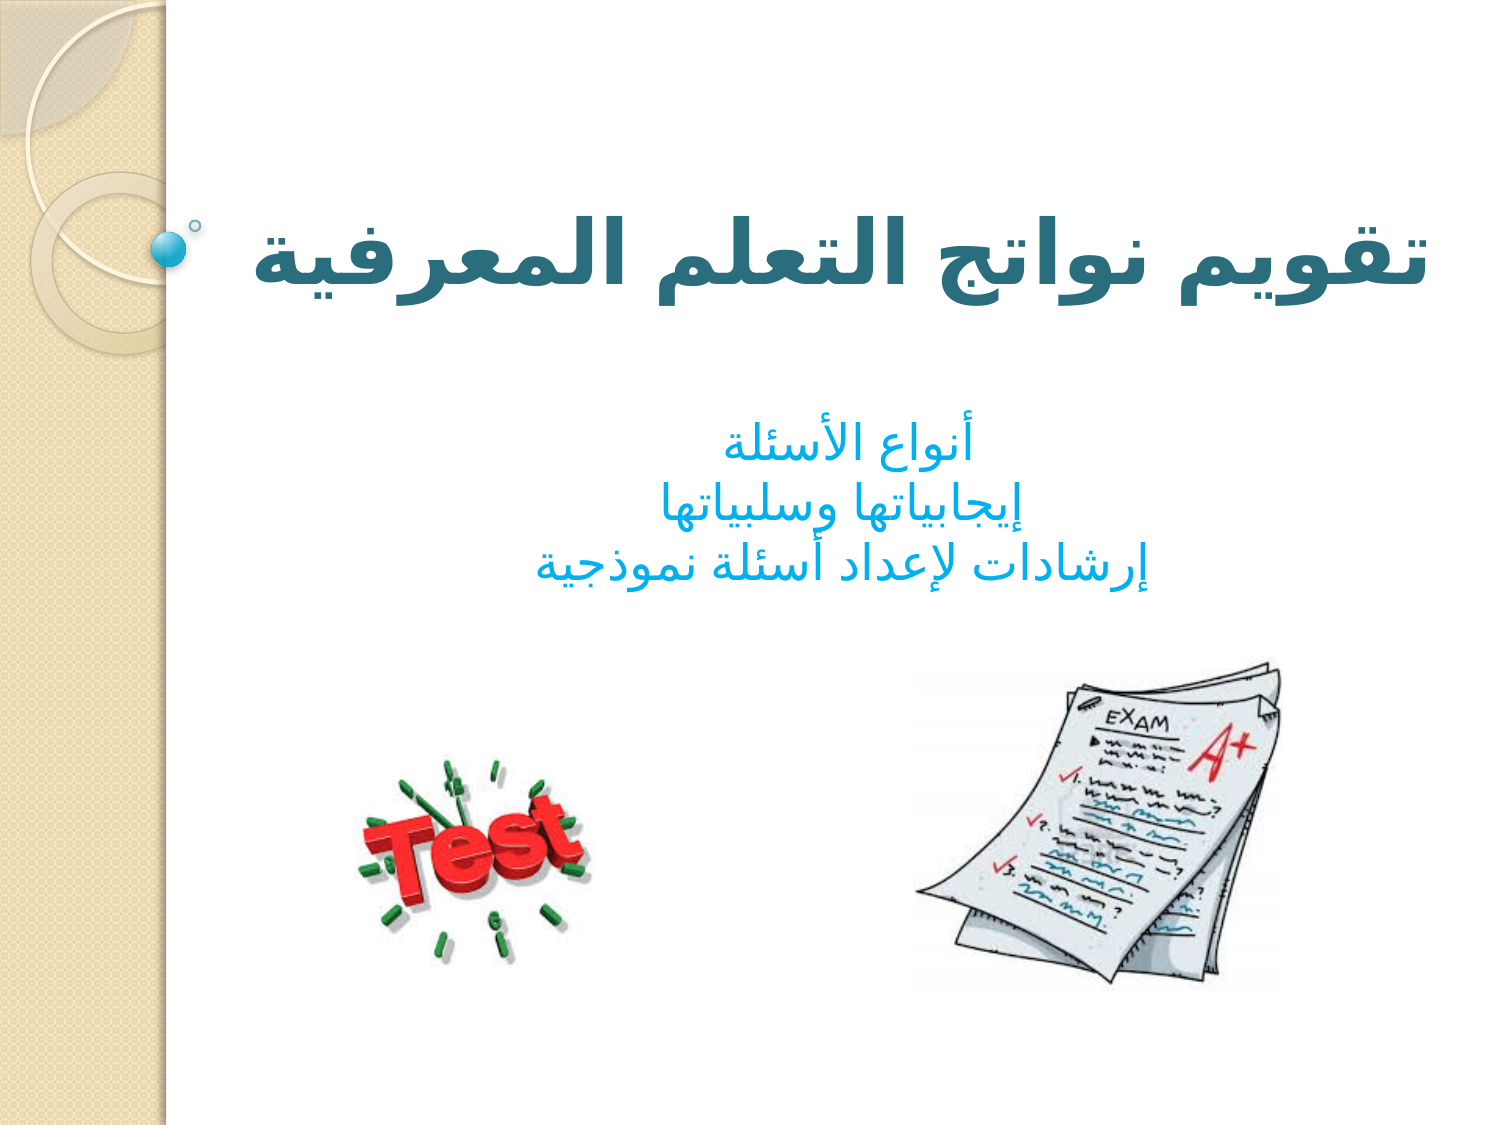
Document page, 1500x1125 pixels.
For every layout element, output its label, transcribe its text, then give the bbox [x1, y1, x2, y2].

title تقويم نواتج التعلم المعرفية أنواع الأسئلة إيجابياتها وسلبياتها إرشادات لإعداد أسئلة نموذجية [234, 59, 1450, 598]
picture [913, 655, 1283, 991]
picture [292, 667, 645, 1020]
